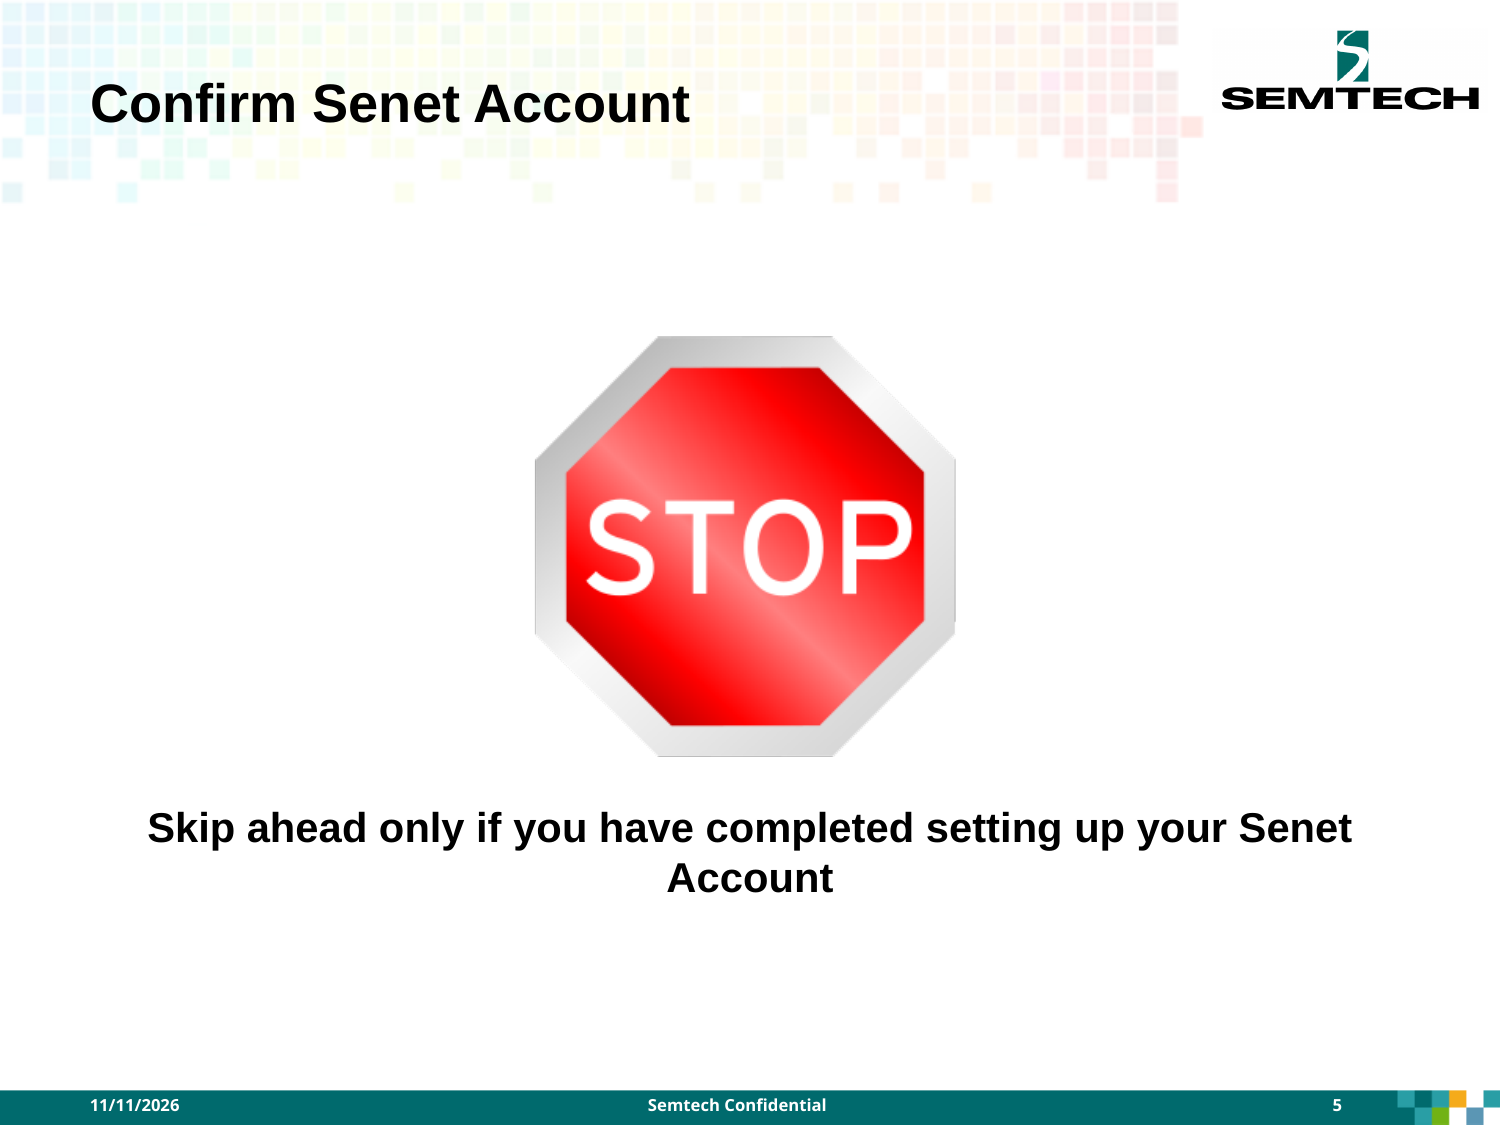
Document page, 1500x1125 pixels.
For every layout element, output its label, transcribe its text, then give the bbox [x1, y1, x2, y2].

title Confirm Senet Account [75, 45, 1200, 163]
picture [0, 0, 1500, 1125]
list Skip ahead only if you have completed setting up your Senet Account [75, 793, 1425, 943]
